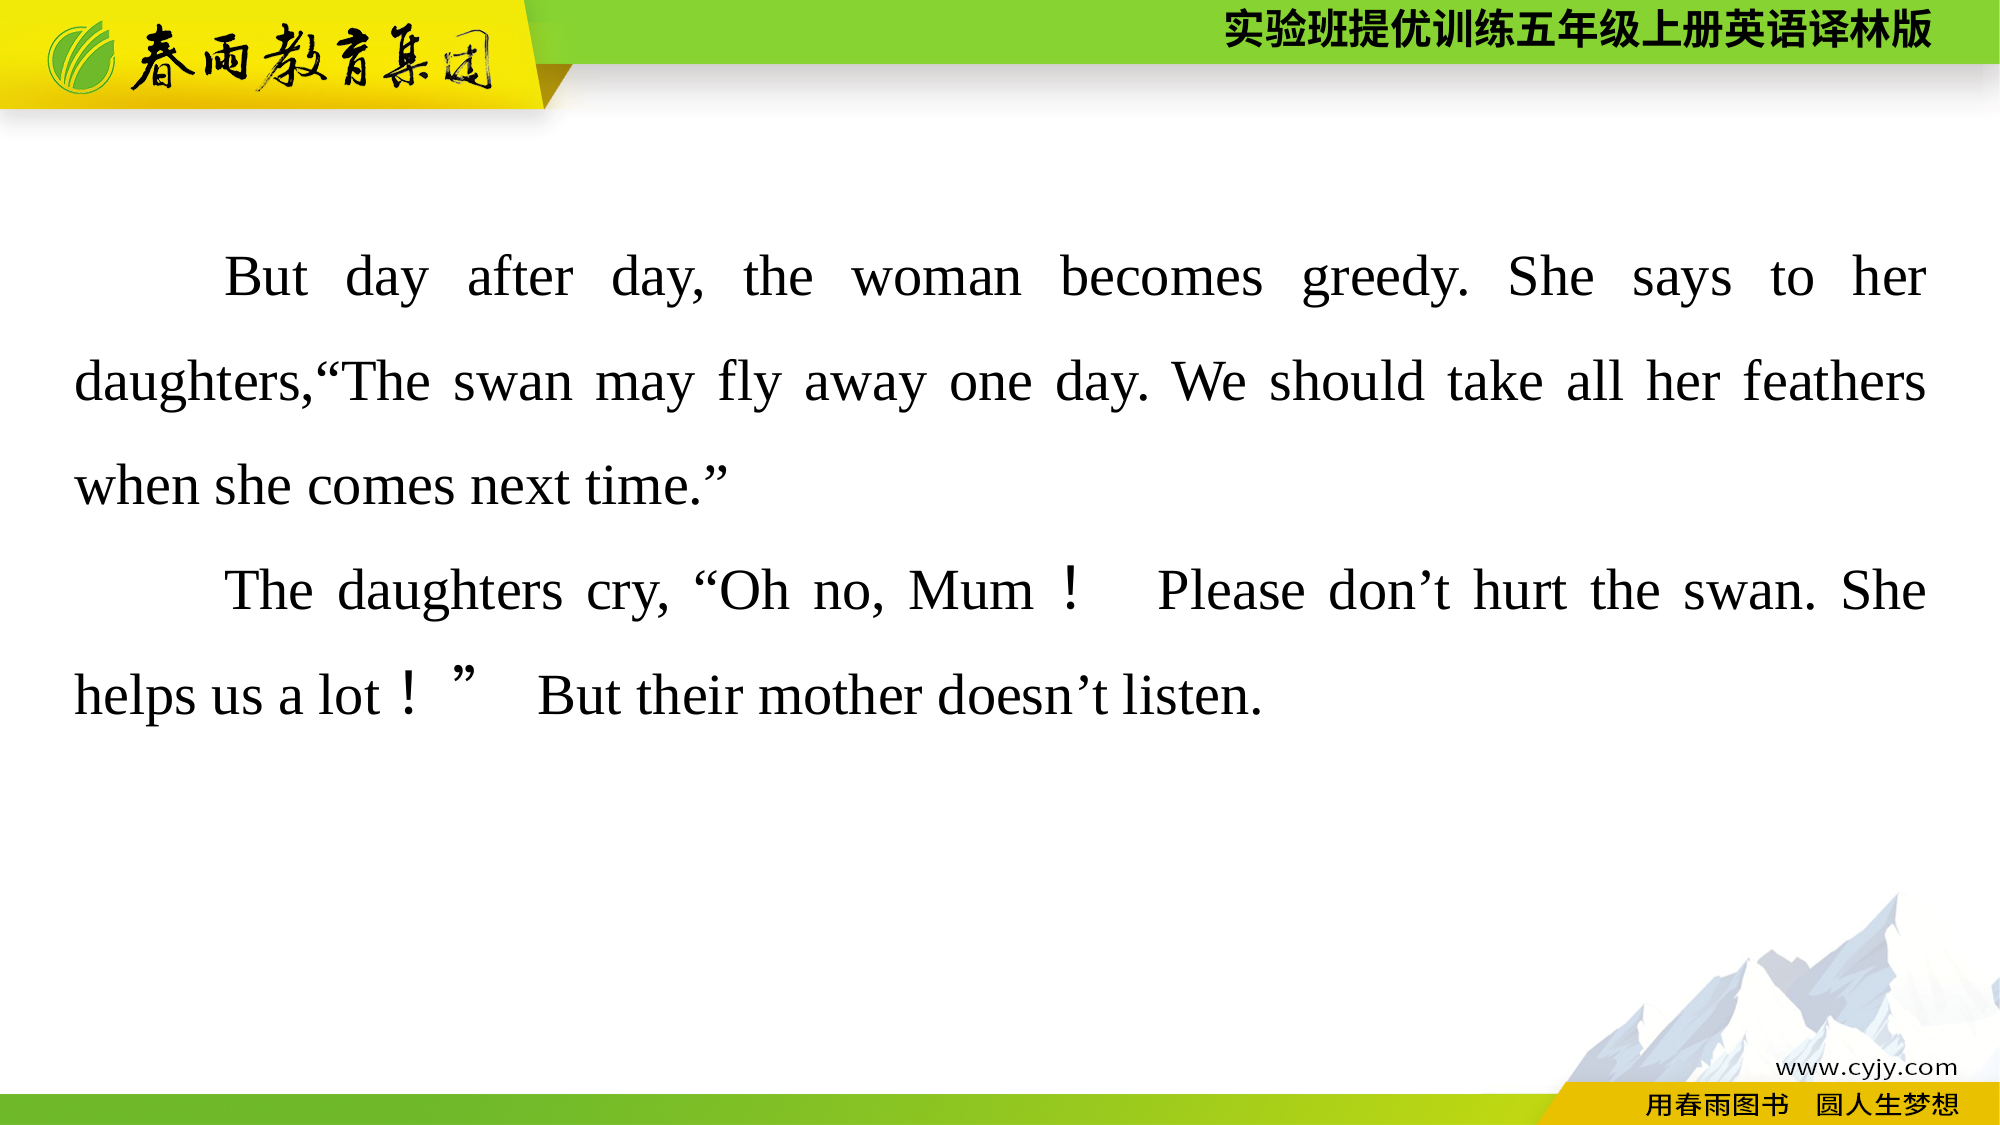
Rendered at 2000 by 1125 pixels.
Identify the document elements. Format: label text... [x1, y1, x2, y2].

list But day after day, the woman becomes greedy. She says to her daughters,“The swan may fly away one day. We should take all her feathers when she comes next time.” The daughters cry, “Oh no, Mum！ Please don’t hurt the swan. She helps us a lot！” But their mother doesn’t listen. [59, 194, 1944, 740]
picture [0, 0, 2000, 1125]
